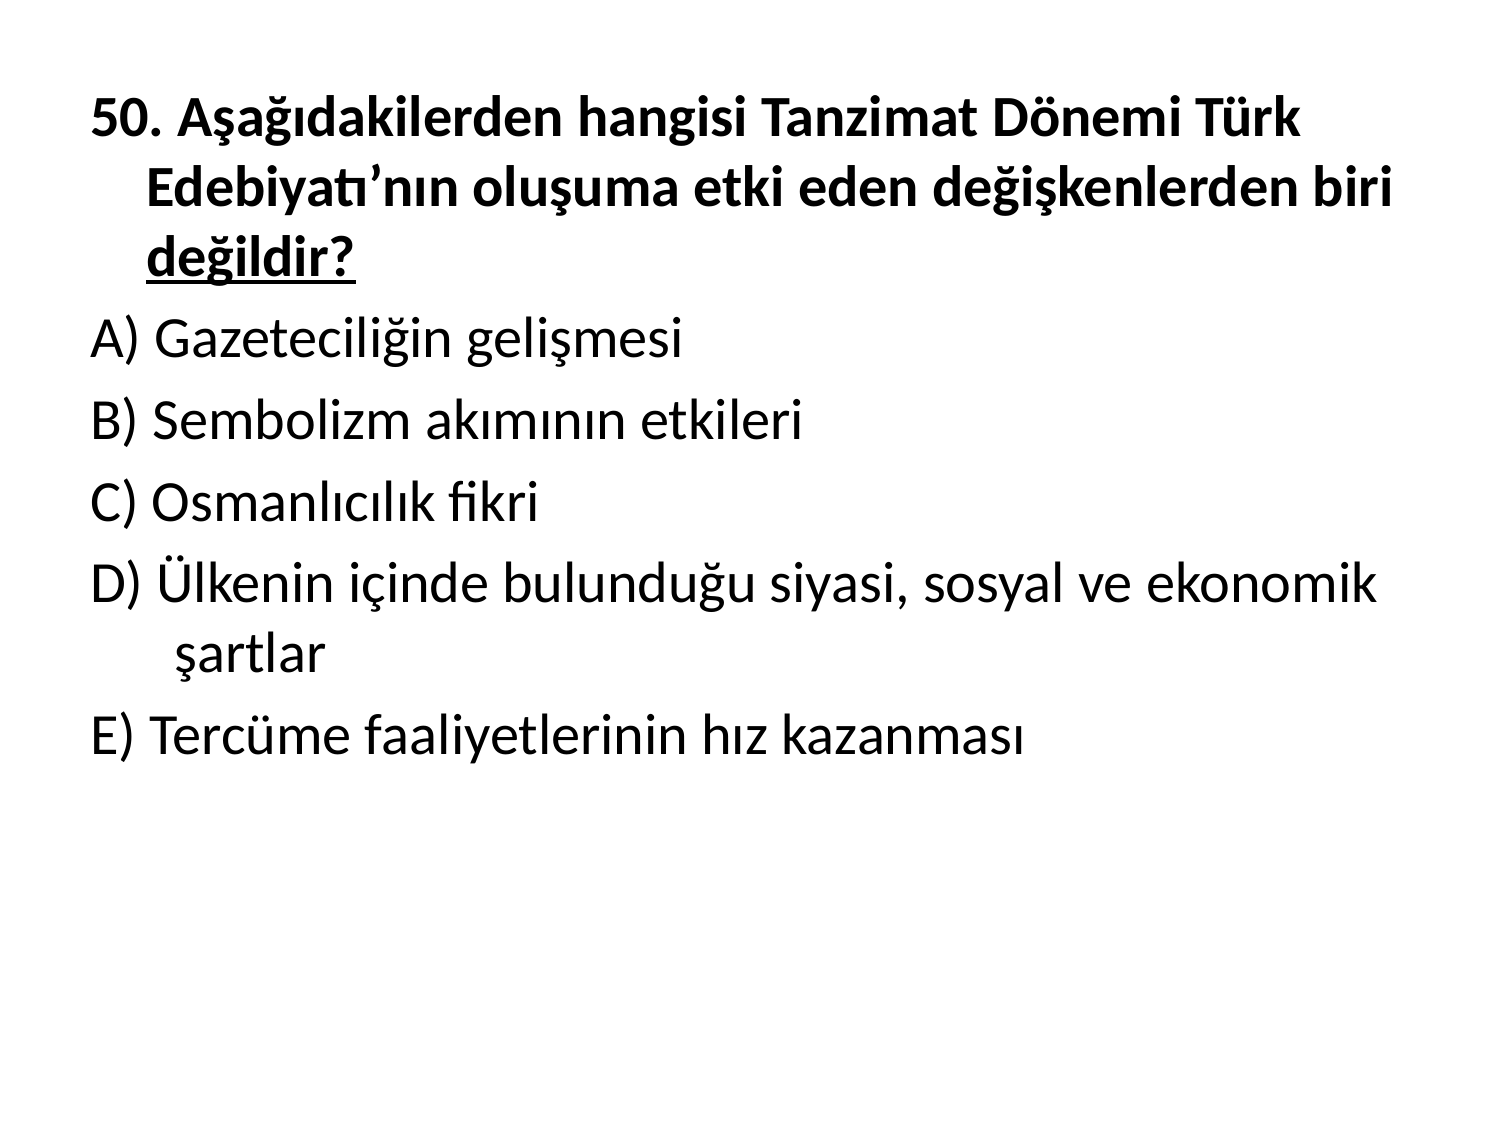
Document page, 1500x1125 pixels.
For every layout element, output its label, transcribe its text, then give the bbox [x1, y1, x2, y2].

list 50. Aşağıdakilerden hangisi Tanzimat Dönemi Türk Edebiyatı’nın oluşuma etki eden değişkenlerden biri değildir? A) Gazeteciliğin gelişmesi B) Sembolizm akımının etkileri C) Osmanlıcılık fikri D) Ülkenin içinde bulunduğu siyasi, sosyal ve ekonomik şartlar E) Tercüme faaliyetlerinin hız kazanması [75, 70, 1425, 1005]
